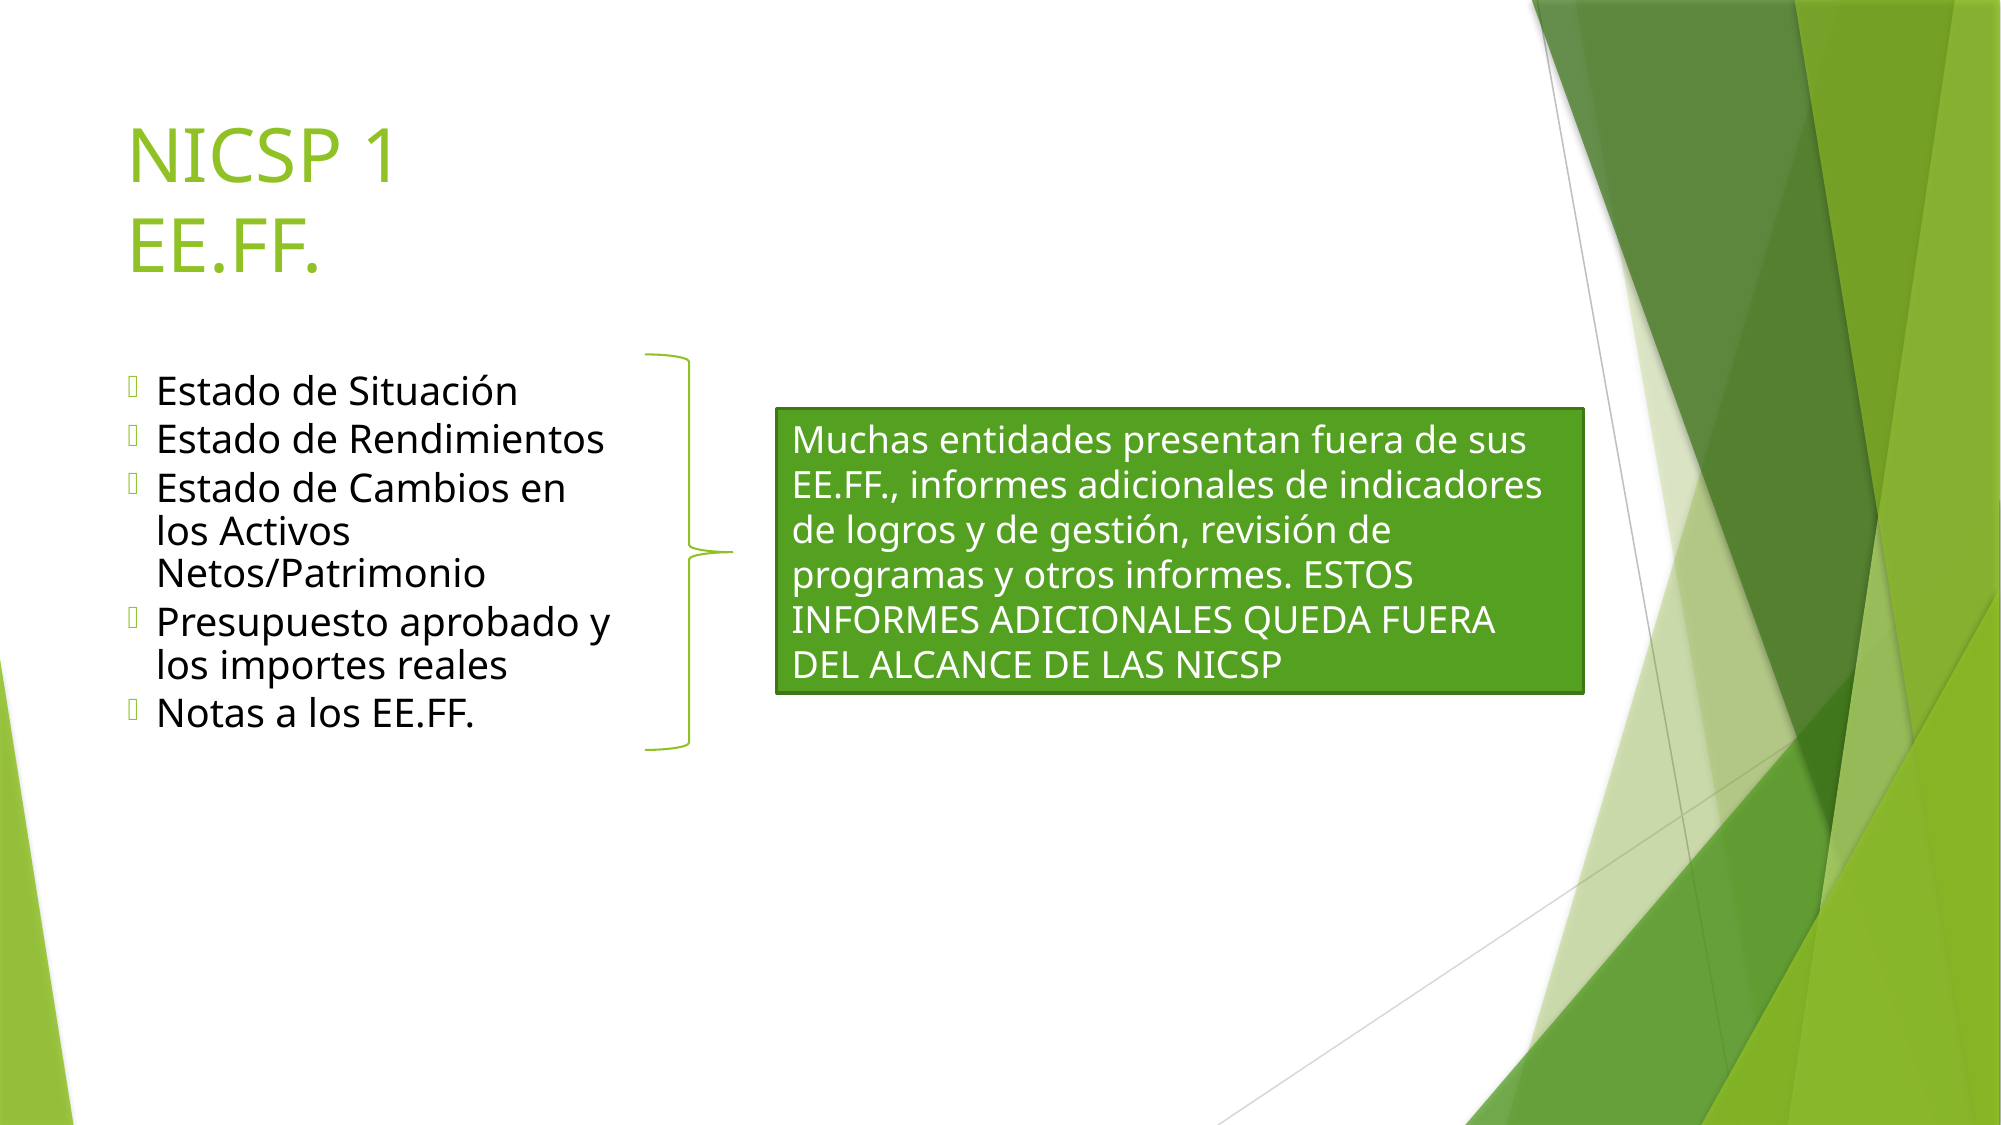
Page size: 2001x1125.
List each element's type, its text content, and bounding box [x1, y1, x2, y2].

list Estado de Situación Estado de Rendimientos Estado de Cambios en los Activos Netos/Patrimonio Presupuesto aprobado y los importes reales Notas a los EE.FF. [111, 354, 646, 992]
text_box [644, 353, 734, 751]
title NICSP 1 EE.FF. [111, 99, 1522, 317]
text_box Muchas entidades presentan fuera de sus EE.FF., informes adicionales de indicadores de logros y de gestión, revisión de programas y otros informes. ESTOS INFORMES ADICIONALES QUEDA FUERA DEL ALCANCE DE LAS NICSP [775, 407, 1585, 695]
